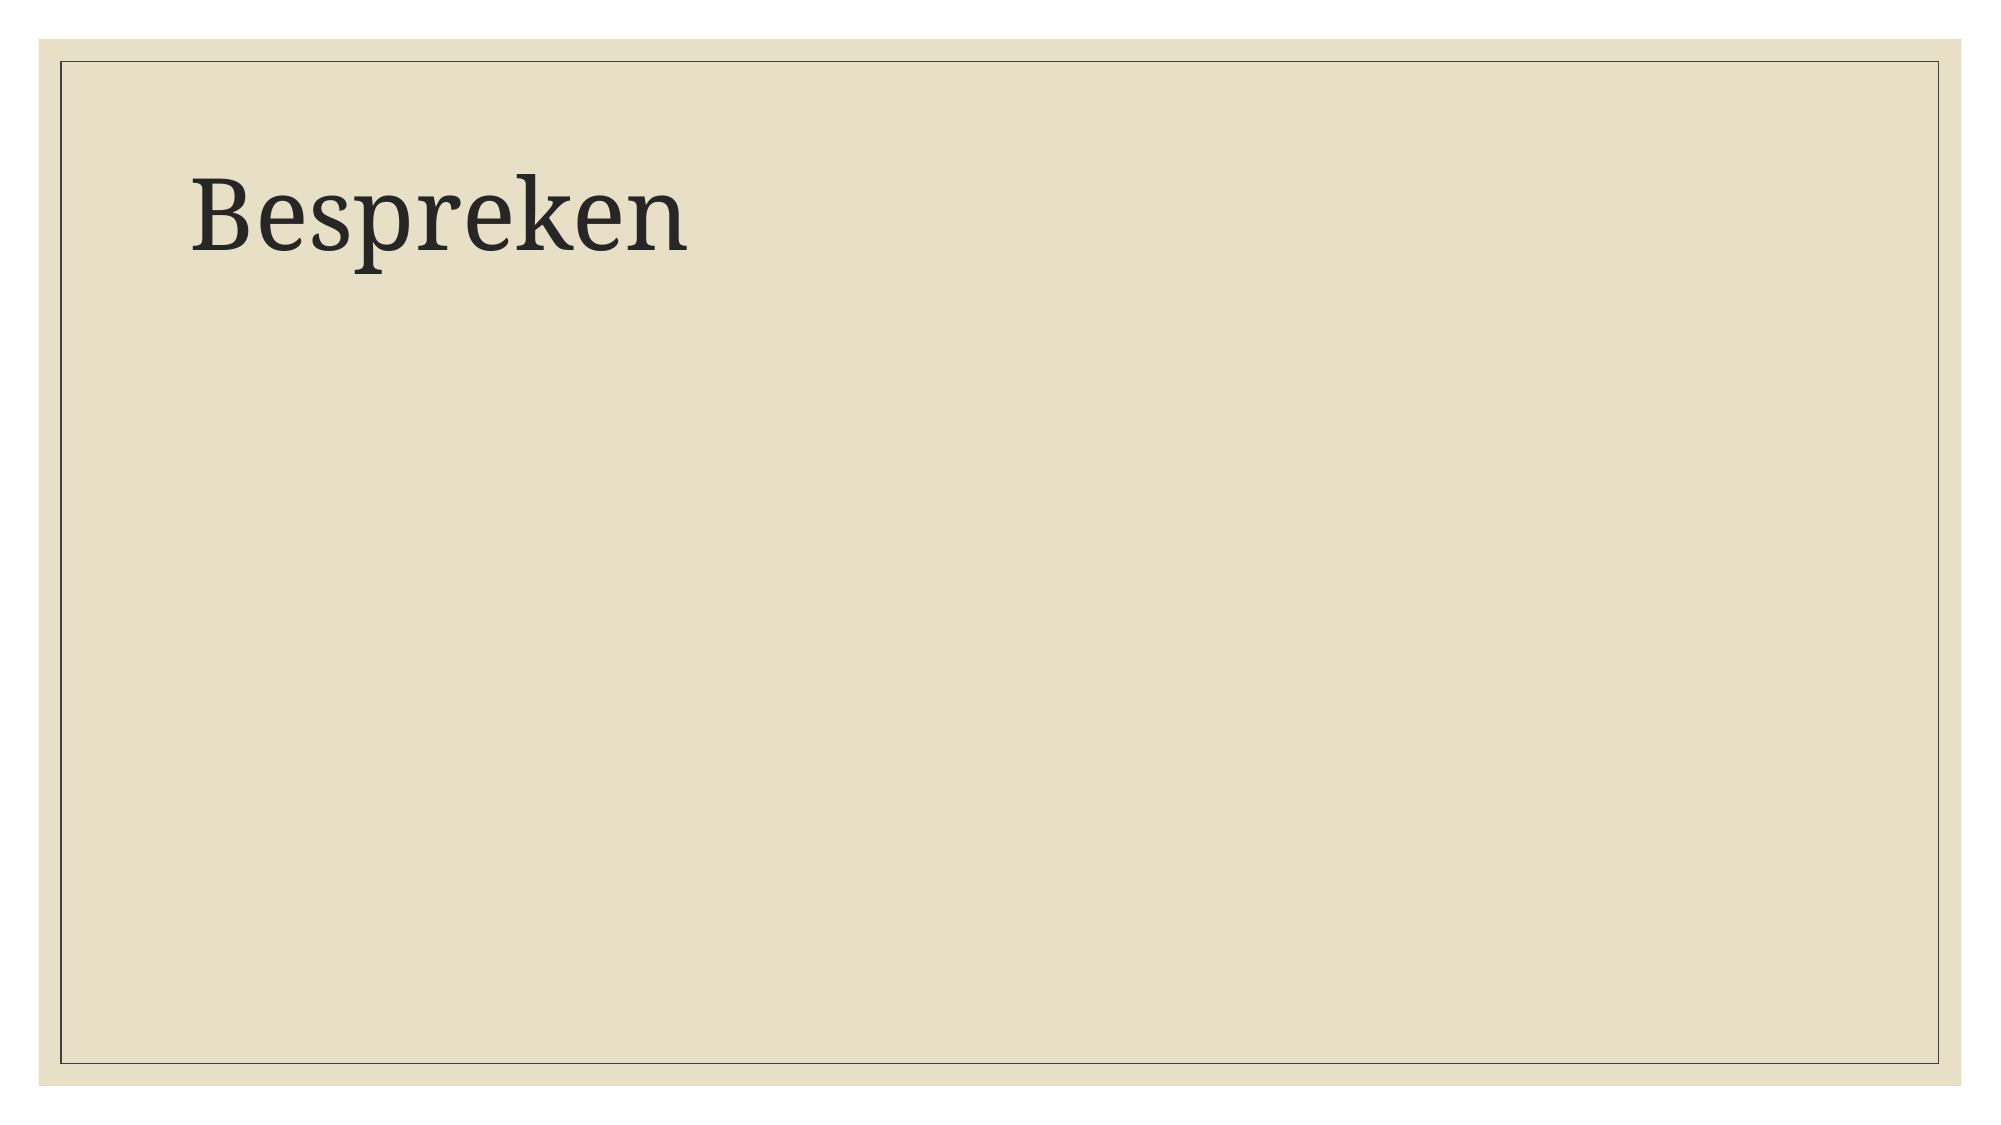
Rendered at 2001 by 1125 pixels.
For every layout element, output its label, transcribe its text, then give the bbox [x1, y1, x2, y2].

title Bespreken [174, 105, 1825, 331]
